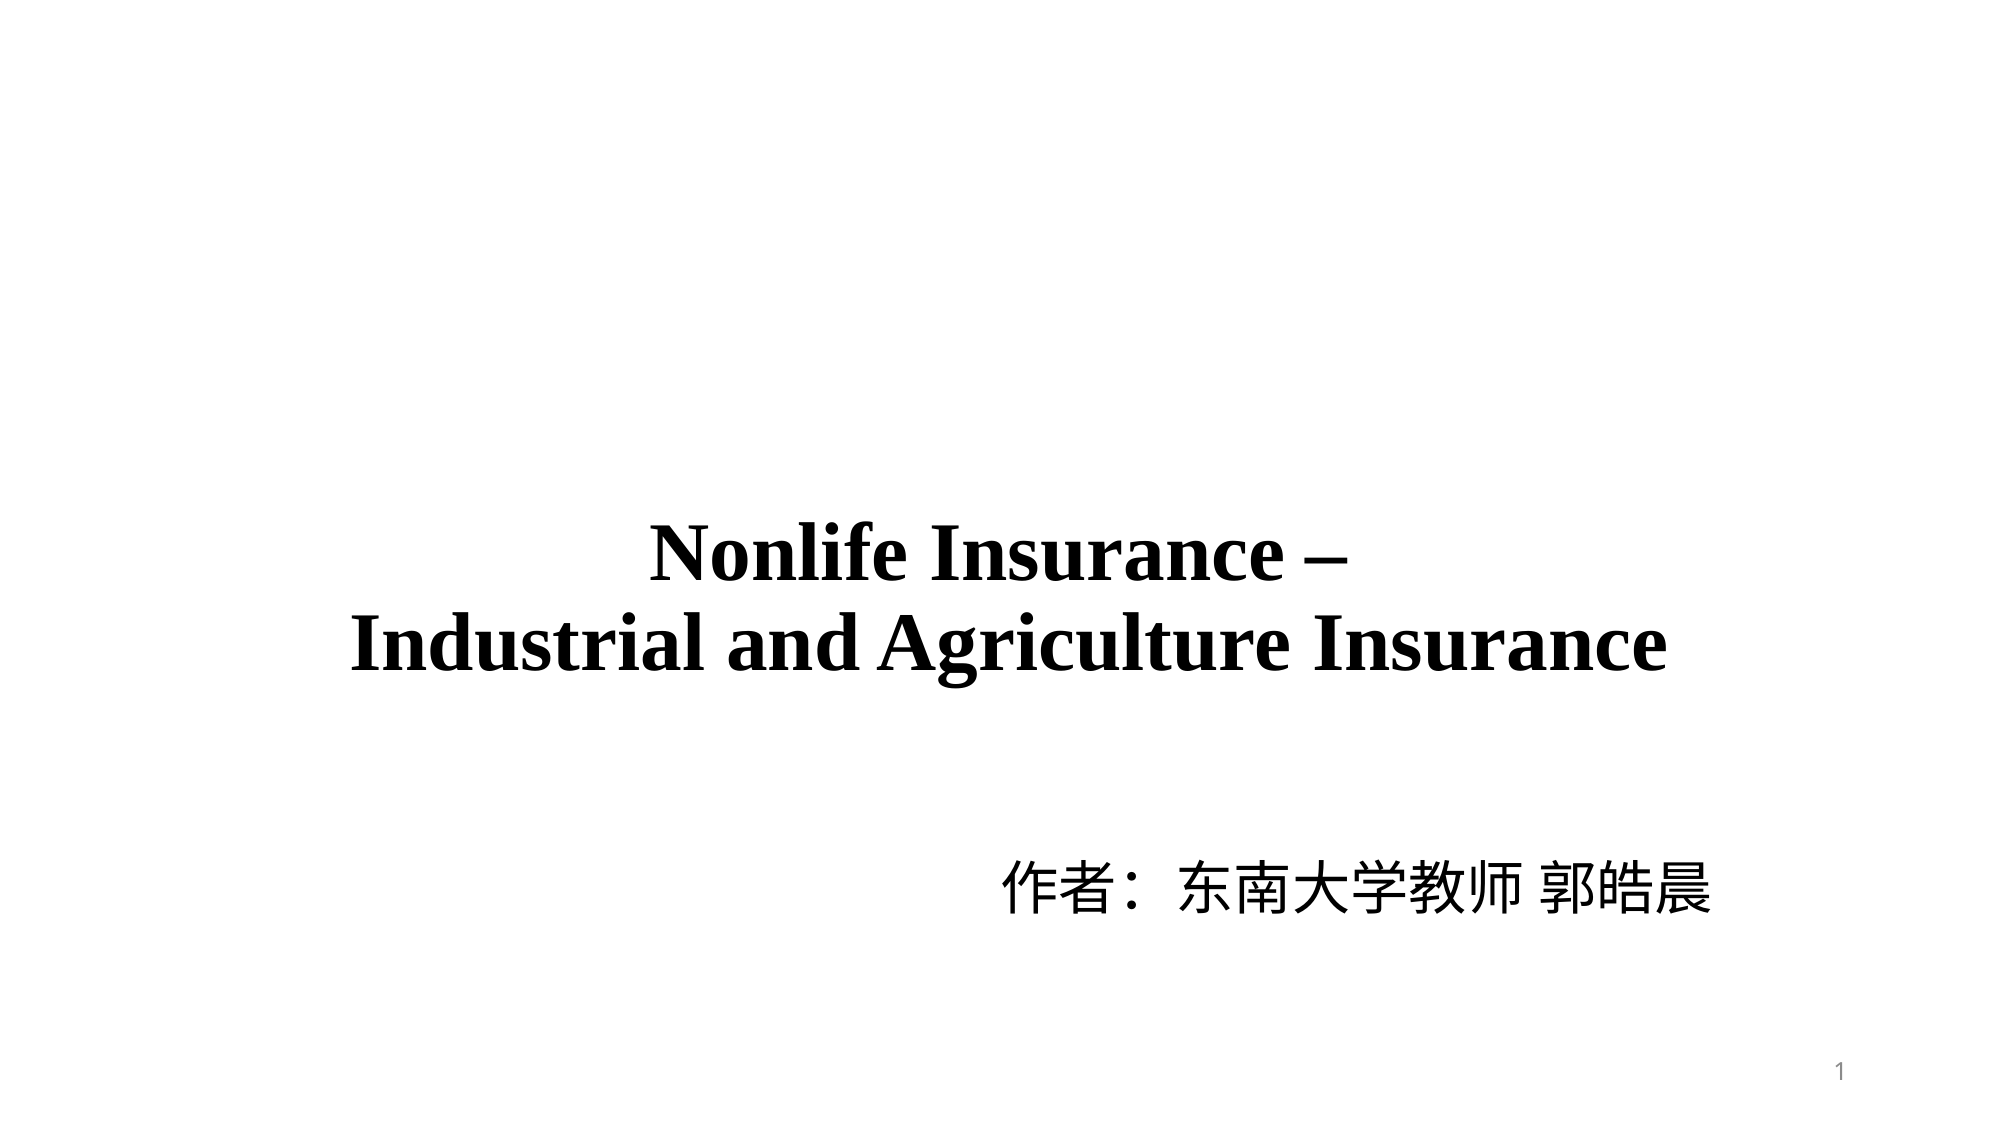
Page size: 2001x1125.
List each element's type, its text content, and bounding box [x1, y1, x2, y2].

text_box 作者：东南大学教师 郭皓晨 [985, 843, 1728, 929]
title Nonlife Insurance – Industrial and Agriculture Insurance [55, 349, 1964, 697]
slide_number 1 [1412, 1042, 1863, 1103]
